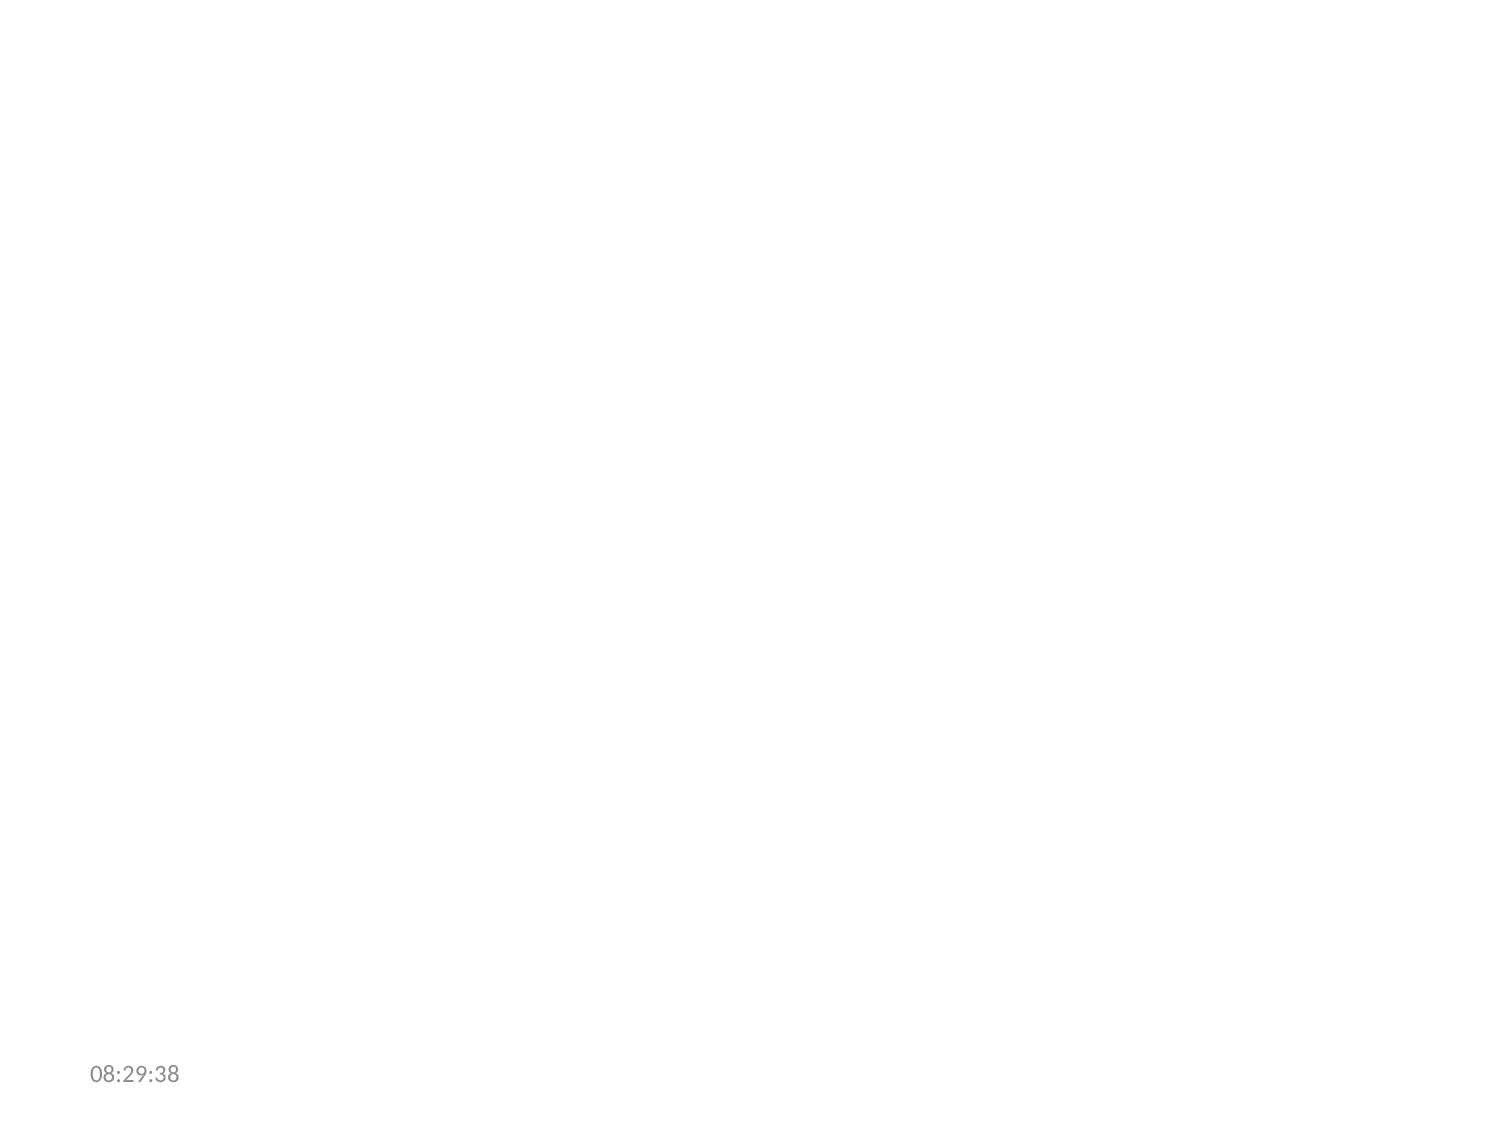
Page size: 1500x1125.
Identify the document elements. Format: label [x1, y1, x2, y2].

slide_number [75, 1042, 425, 1103]
